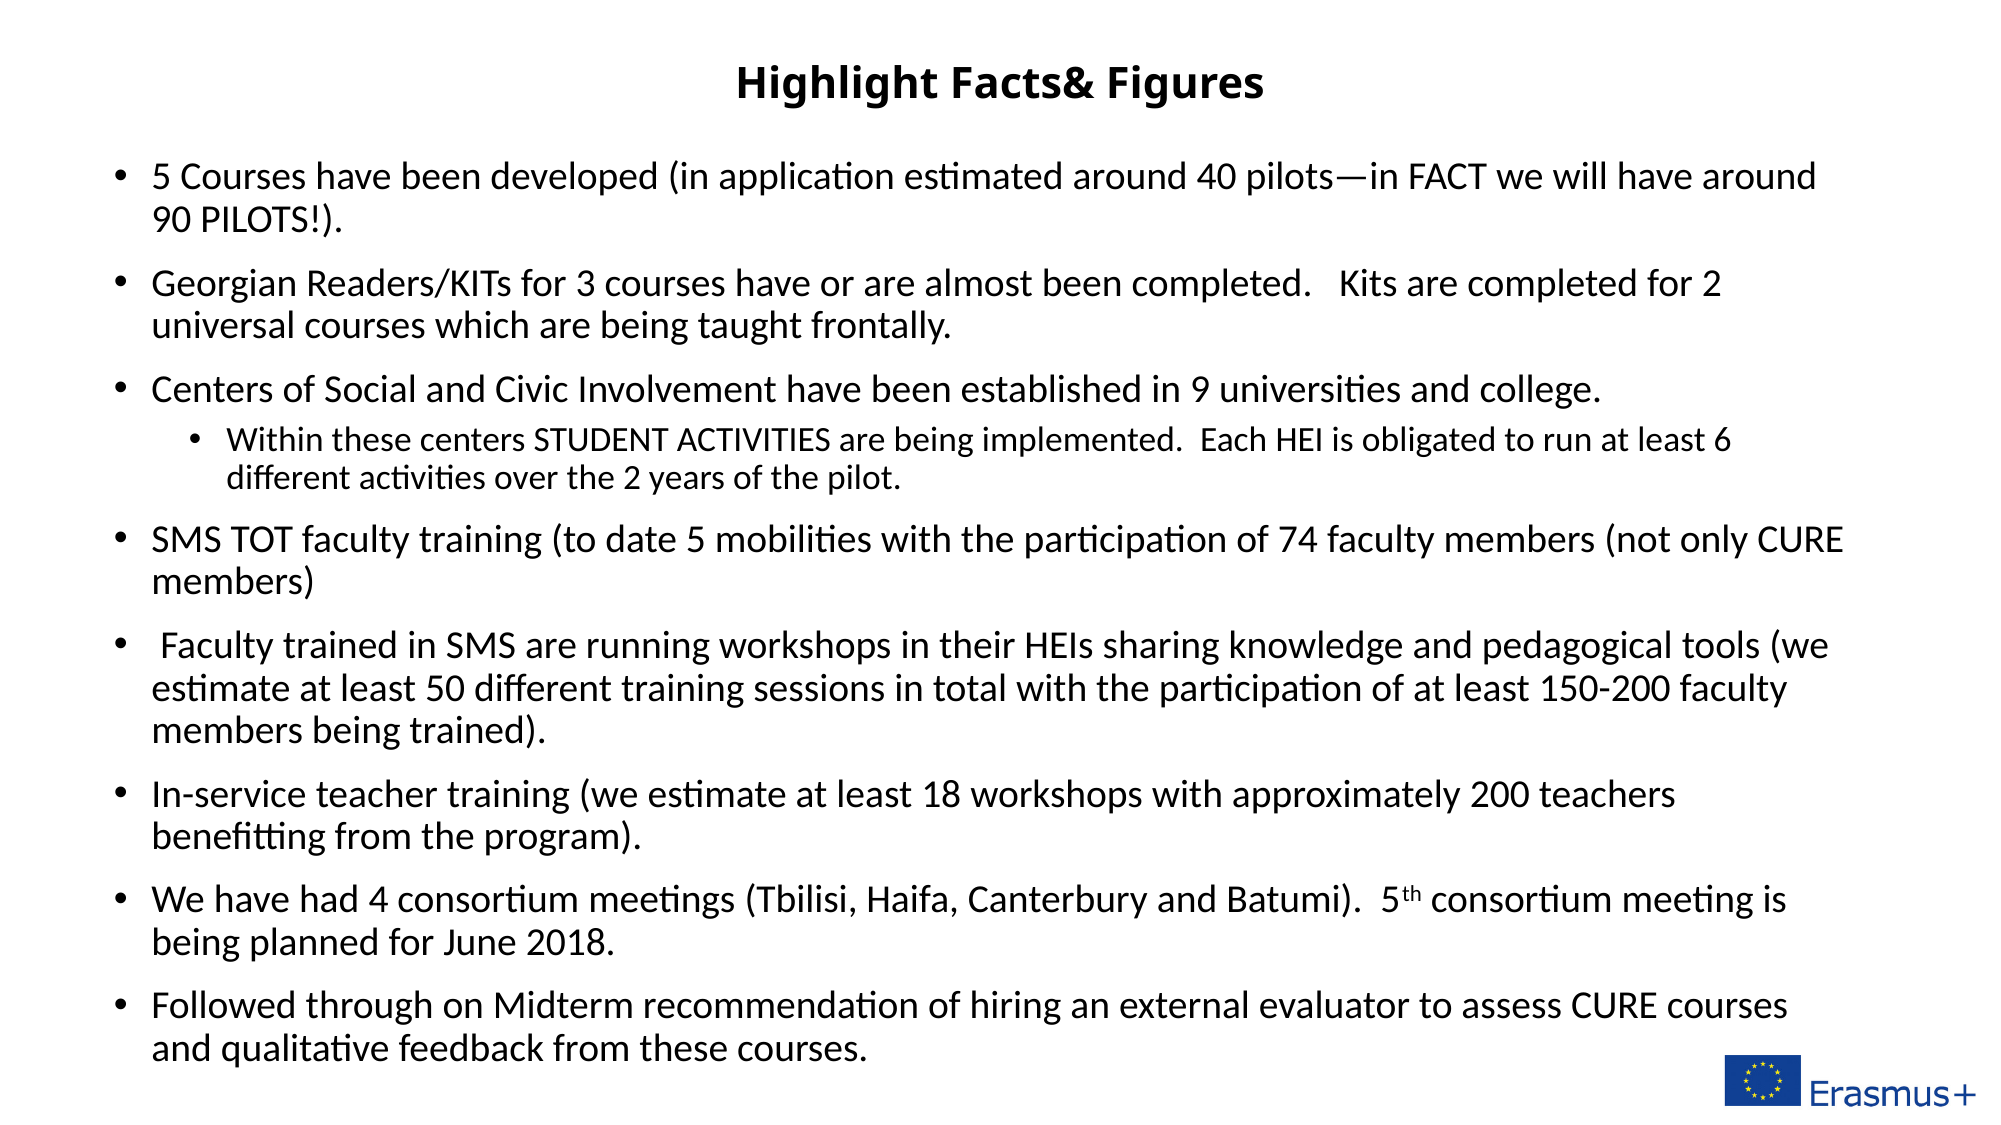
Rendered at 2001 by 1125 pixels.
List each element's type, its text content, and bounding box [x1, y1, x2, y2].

picture [1710, 1042, 2000, 1125]
title Highlight Facts& Figures [137, 53, 1863, 116]
list 5 Courses have been developed (in application estimated around 40 pilots—in FACT we will have around 90 PILOTS!). Georgian Readers/KITs for 3 courses have or are almost been completed. Kits are completed for 2 universal courses which are being taught frontally. Centers of Social and Civic Involvement have been established in 9 universities and college. Within these centers STUDENT ACTIVITIES are being implemented. Each HEI is obligated to run at least 6 different activities over the 2 years of the pilot. SMS TOT faculty training (to date 5 mobilities with the participation of 74 faculty members (not only CURE members) Faculty trained in SMS are running workshops in their HEIs sharing knowledge and pedagogical tools (we estimate at least 50 different training sessions in total with the participation of at least 150-200 faculty members being trained). In-service teacher training (we estimate at least 18 workshops with approximately 200 teachers benefitting from the program). We have had 4 consortium meetings (Tbilisi, Haifa, Canterbury and Batumi). 5th consortium meeting is being planned for June 2018. Followed through on Midterm recommendation of hiring an external evaluator to assess CURE courses and qualitative feedback from these courses. [98, 148, 1863, 1097]
